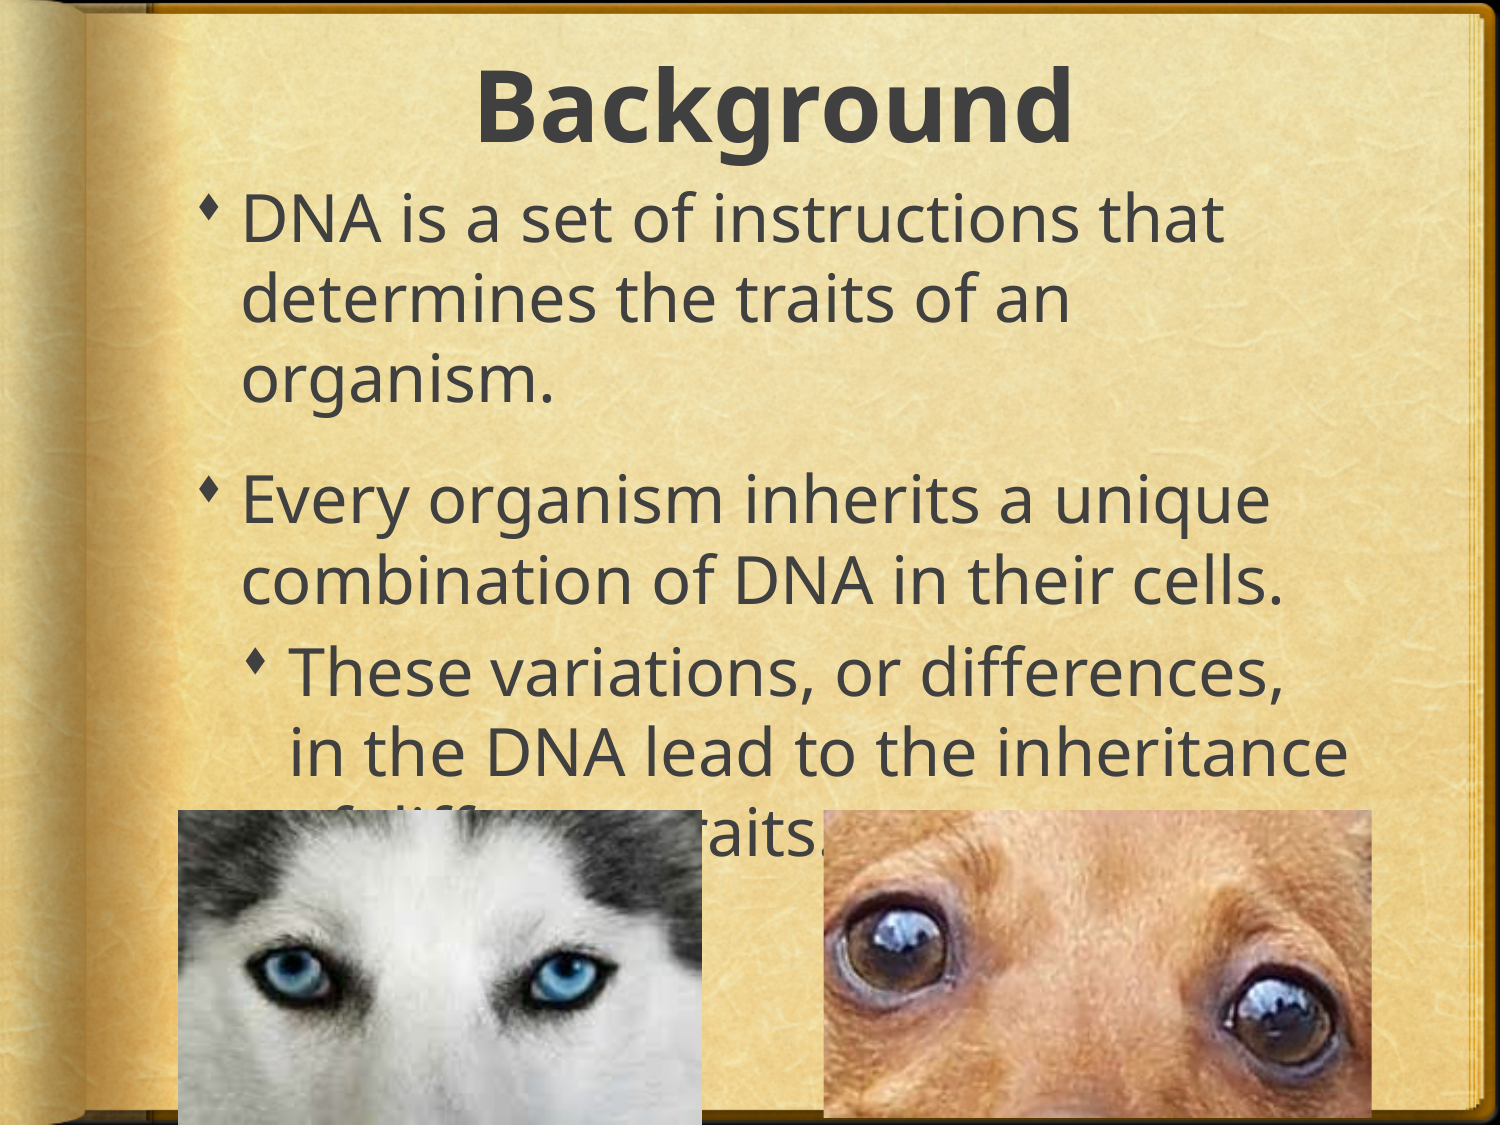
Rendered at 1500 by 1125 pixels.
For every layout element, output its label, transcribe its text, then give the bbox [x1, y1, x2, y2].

picture [0, 0, 1500, 1125]
list DNA is a set of instructions that determines the traits of an organism. Every organism inherits a unique combination of DNA in their cells. These variations, or differences, in the DNA lead to the inheritance of different traits. [178, 167, 1372, 928]
title Background [178, 0, 1372, 167]
